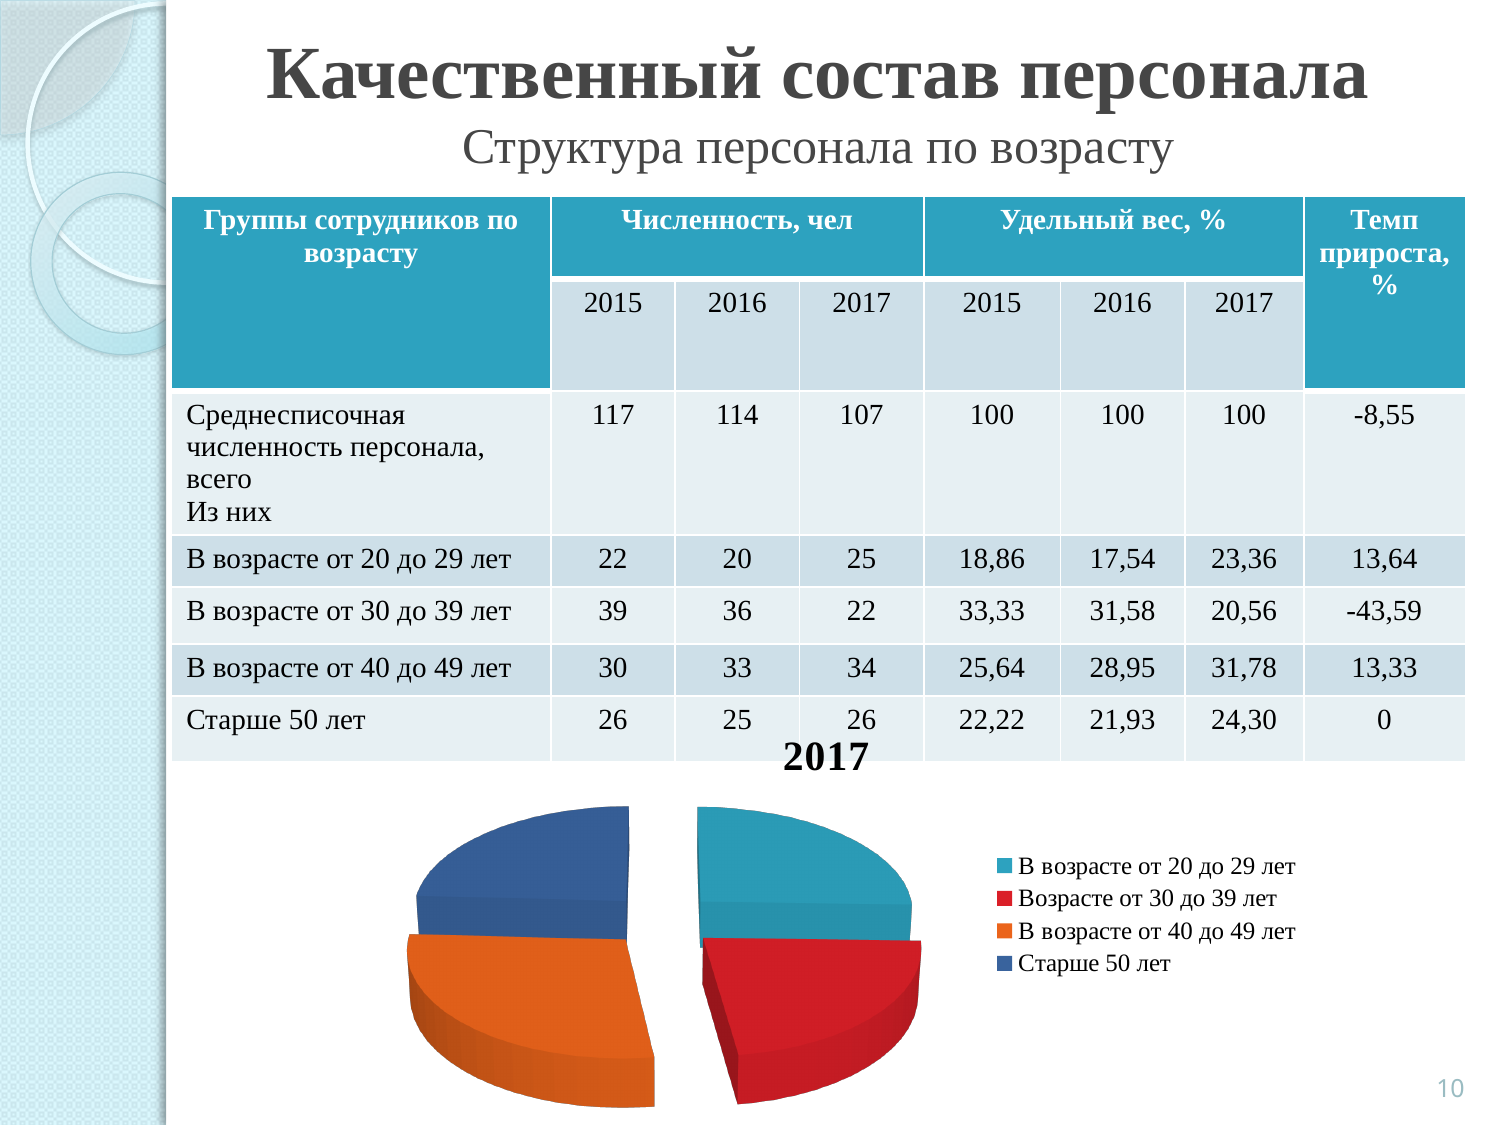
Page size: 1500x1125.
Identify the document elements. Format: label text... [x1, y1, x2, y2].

table_cell -8,55 [1305, 394, 1465, 534]
table_cell 20,56 [1186, 588, 1303, 643]
table_cell 114 [676, 392, 799, 534]
table_cell В возрасте от 40 до 49 лет [172, 645, 550, 695]
table_header Темп прироста, % [1305, 197, 1465, 388]
table_cell 18,86 [925, 536, 1060, 586]
table_cell 25,64 [925, 645, 1060, 695]
table_cell 13,33 [1305, 645, 1465, 695]
slide_number 10 [1413, 1034, 1488, 1113]
table_cell 117 [552, 392, 674, 534]
table_header Удельный вес, % [925, 197, 1303, 276]
table_header Группы сотрудников по возрасту [172, 197, 550, 388]
table_cell 0 [1305, 697, 1465, 761]
table_cell 100 [1061, 392, 1184, 534]
title Качественный состав персонала Структура персонала по возрасту [171, 0, 1466, 195]
table_cell 13,64 [1305, 536, 1465, 586]
table_cell 31,78 [1186, 645, 1303, 695]
table_cell 23,36 [1186, 536, 1303, 586]
table_cell 20 [676, 536, 799, 586]
table_cell В возрасте от 30 до 39 лет [172, 588, 550, 643]
table_cell 2017 [800, 282, 923, 390]
table_cell 2016 [676, 282, 799, 390]
table_cell 100 [1186, 392, 1303, 534]
table_cell -43,59 [1305, 588, 1465, 643]
table_header Численность, чел [552, 197, 923, 276]
table_cell 33 [676, 645, 799, 695]
table_cell 36 [676, 588, 799, 643]
table_cell 26 [552, 697, 674, 701]
table_cell 33,33 [925, 588, 1060, 643]
table_cell 107 [800, 392, 923, 534]
table_cell 25 [800, 536, 923, 586]
table_cell 30 [552, 645, 674, 695]
table_cell 17,54 [1061, 536, 1184, 586]
table_cell В возрасте от 20 до 29 лет [172, 536, 550, 586]
table_cell 22,22 [925, 697, 1060, 701]
table_cell 2015 [925, 282, 1060, 390]
table_cell 28,95 [1061, 645, 1184, 695]
table_cell 2017 [1186, 282, 1303, 390]
table_cell Среднесписочная численность персонала, всего Из них [172, 394, 550, 534]
table_cell 31,58 [1061, 588, 1184, 643]
table_cell 22 [800, 588, 923, 643]
table_cell 100 [925, 392, 1060, 534]
table_cell 26 [800, 697, 923, 701]
chart [336, 703, 1318, 1125]
table_cell 24,30 [1186, 697, 1303, 701]
table_cell 21,93 [1061, 697, 1184, 701]
table_cell 2015 [552, 282, 674, 390]
table_cell 39 [552, 588, 674, 643]
table_cell 25 [676, 697, 799, 701]
table_cell 22 [552, 536, 674, 586]
table_cell 34 [800, 645, 923, 695]
table_cell Старше 50 лет [172, 697, 550, 761]
table_cell 2016 [1061, 282, 1184, 390]
